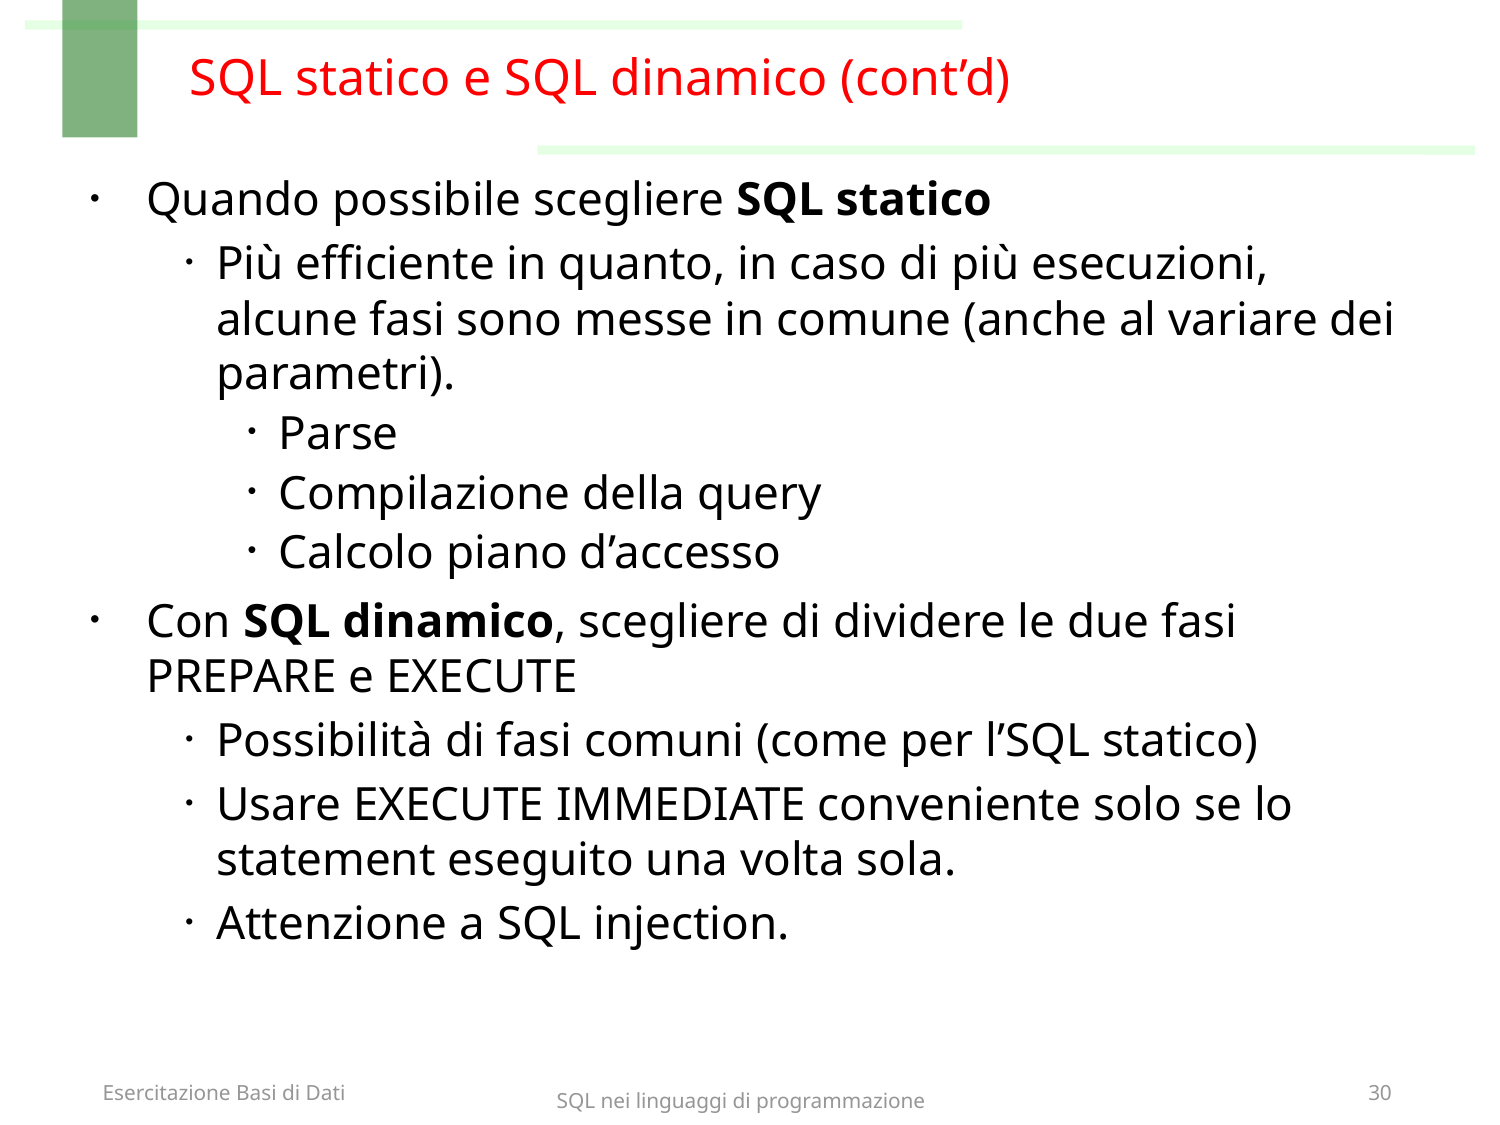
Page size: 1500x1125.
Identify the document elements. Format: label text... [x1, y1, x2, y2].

footer SQL nei linguaggi di programmazione [425, 1082, 1057, 1120]
list Quando possibile scegliere SQL statico Più efficiente in quanto, in caso di più esecuzioni, alcune fasi sono messe in comune (anche al variare dei parametri). Parse Compilazione della query Calcolo piano d’accesso Con SQL dinamico, scegliere di dividere le due fasi PREPARE e EXECUTE Possibilità di fasi comuni (come per l’SQL statico) Usare EXECUTE IMMEDIATE conveniente solo se lo statement eseguito una volta sola. Attenzione a SQL injection. [75, 162, 1425, 1012]
title SQL statico e SQL dinamico (cont’d) [174, 24, 1425, 125]
